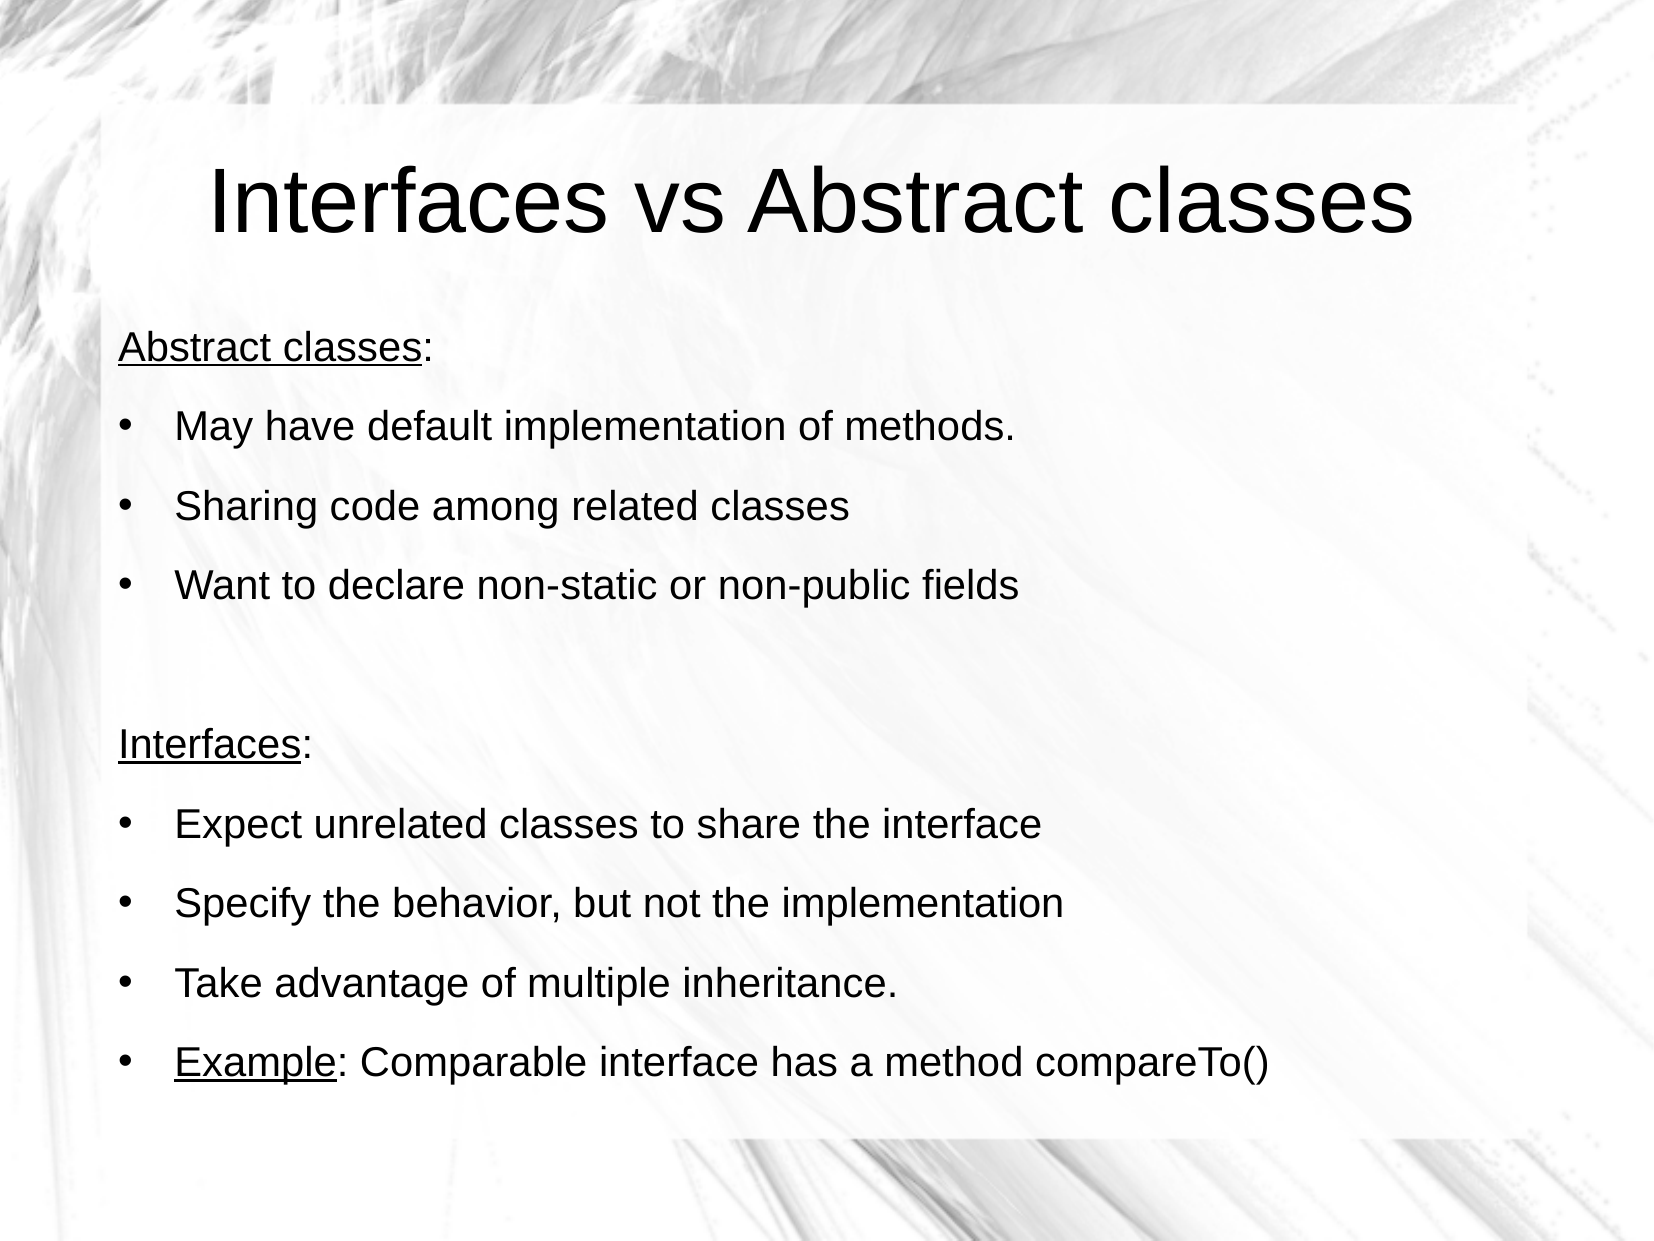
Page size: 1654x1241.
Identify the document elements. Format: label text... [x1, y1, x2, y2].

picture [0, 0, 1654, 1241]
title Interfaces vs Abstract classes [118, 112, 1506, 281]
list Abstract classes: May have default implementation of methods. Sharing code among related classes Want to declare non-static or non-public fields Interfaces: Expect unrelated classes to share the interface Specify the behavior, but not the implementation Take advantage of multiple inheritance. Example: Comparable interface has a method compareTo() [118, 319, 1571, 1102]
